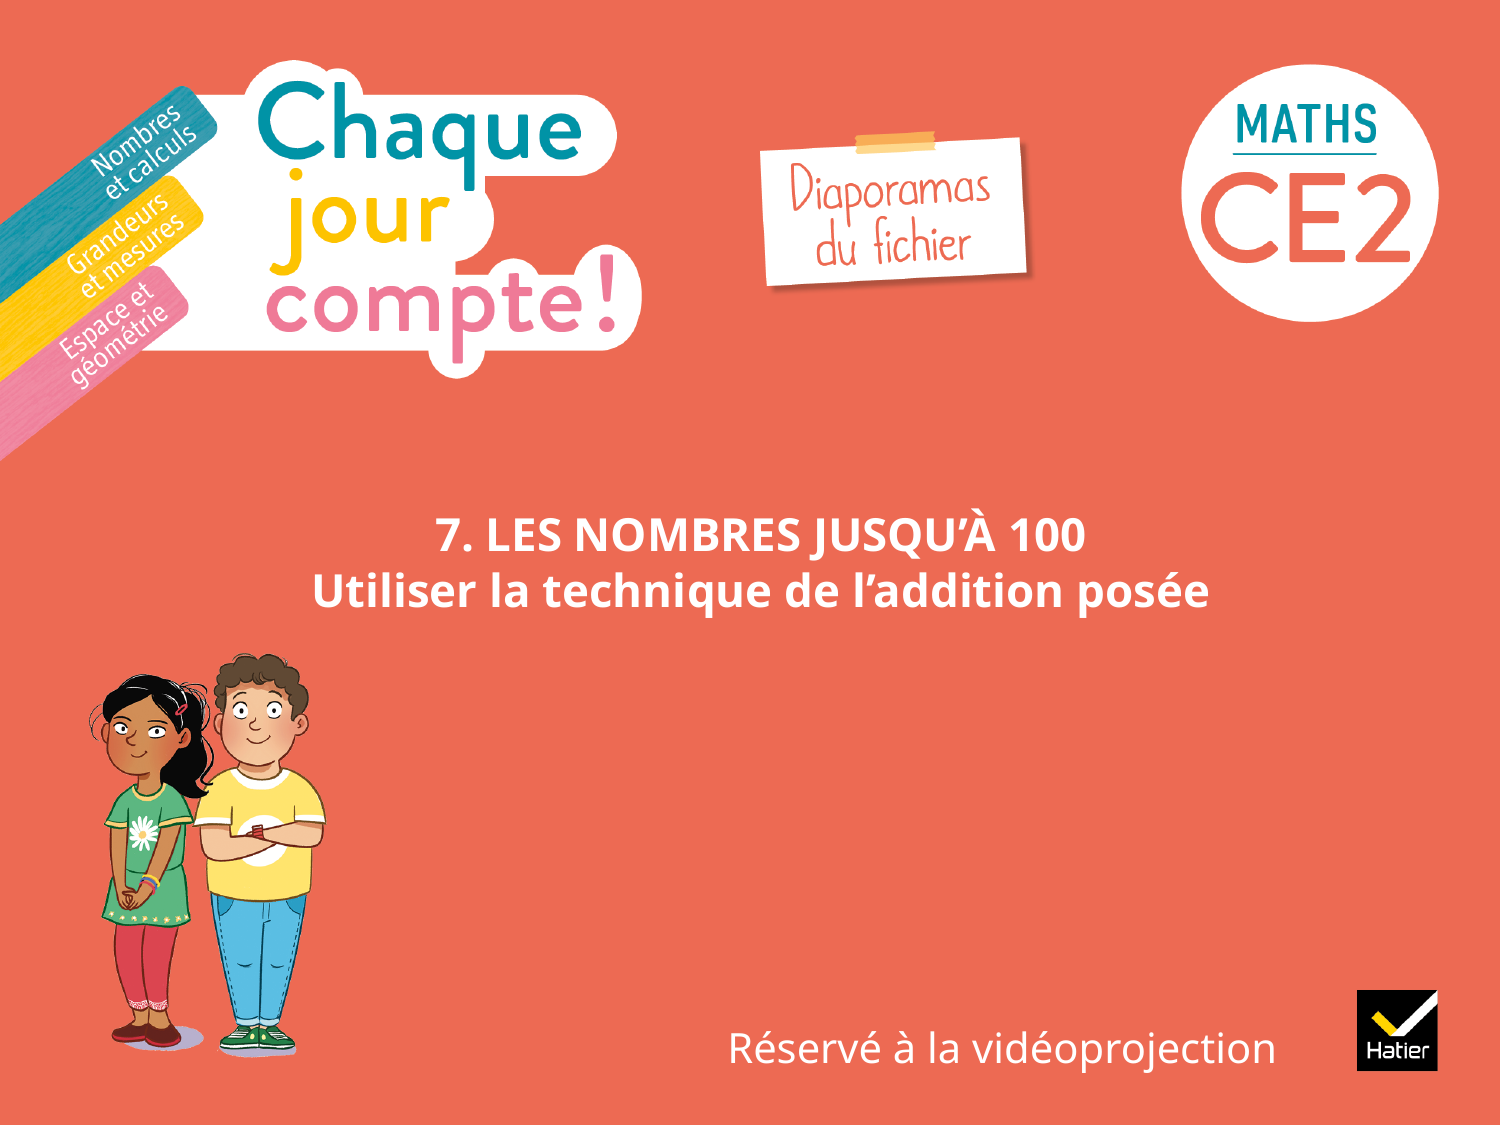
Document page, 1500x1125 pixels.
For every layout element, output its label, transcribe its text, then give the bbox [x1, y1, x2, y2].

picture [0, 0, 1500, 1125]
title 7. LES NOMBRES JUSQU’À 100 Utiliser la technique de l’addition posée [123, 498, 1399, 627]
